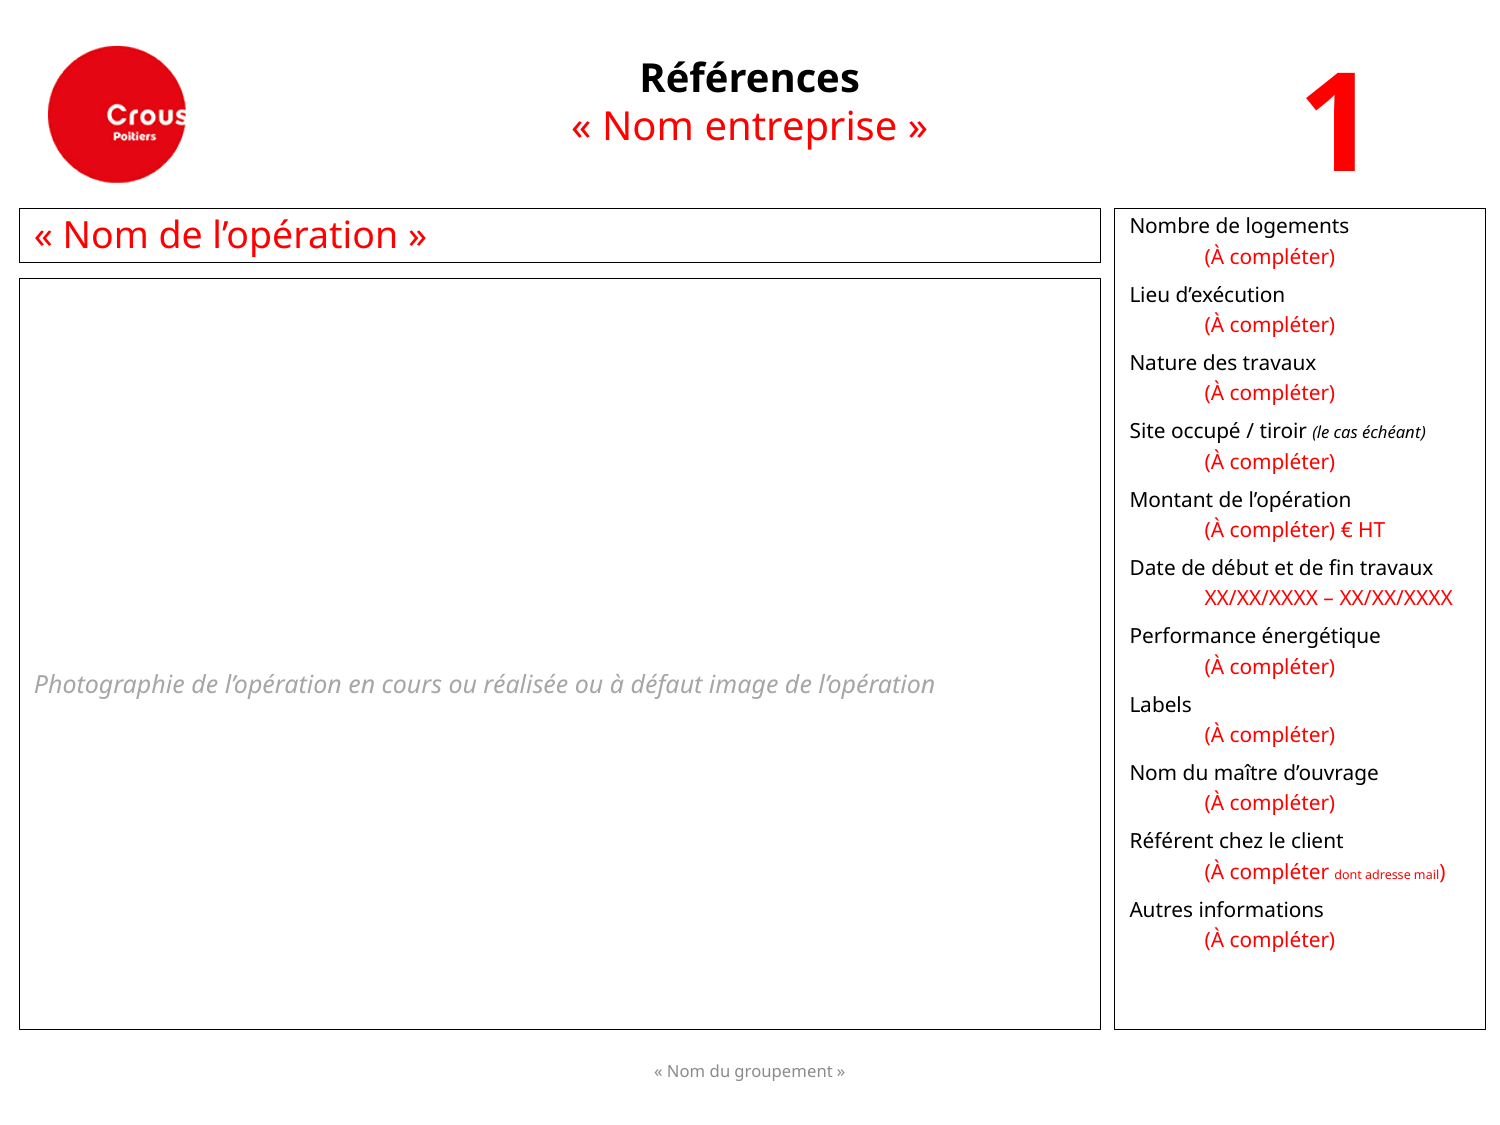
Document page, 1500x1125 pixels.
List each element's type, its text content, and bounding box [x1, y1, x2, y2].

picture [32, 30, 202, 199]
text_box Références « Nom entreprise » [74, 45, 1425, 157]
list « Nom de l’opération » [18, 208, 1101, 263]
list Photographie de l’opération en cours ou réalisée ou à défaut image de l’opération [18, 278, 1101, 1029]
list 1 [1250, 157, 1425, 227]
list Nombre de logements (À compléter) Lieu d’exécution (À compléter) Nature des travaux (À compléter) Site occupé / tiroir (le cas échéant) (À compléter) Montant de l’opération (À compléter) € HT Date de début et de fin travaux XX/XX/XXXX – XX/XX/XXXX Performance énergétique (À compléter) Labels (À compléter) Nom du maître d’ouvrage (À compléter) Référent chez le client (À compléter dont adresse mail) Autres informations (À compléter) [1114, 208, 1486, 1029]
footer « Nom du groupement » [496, 1042, 1004, 1103]
